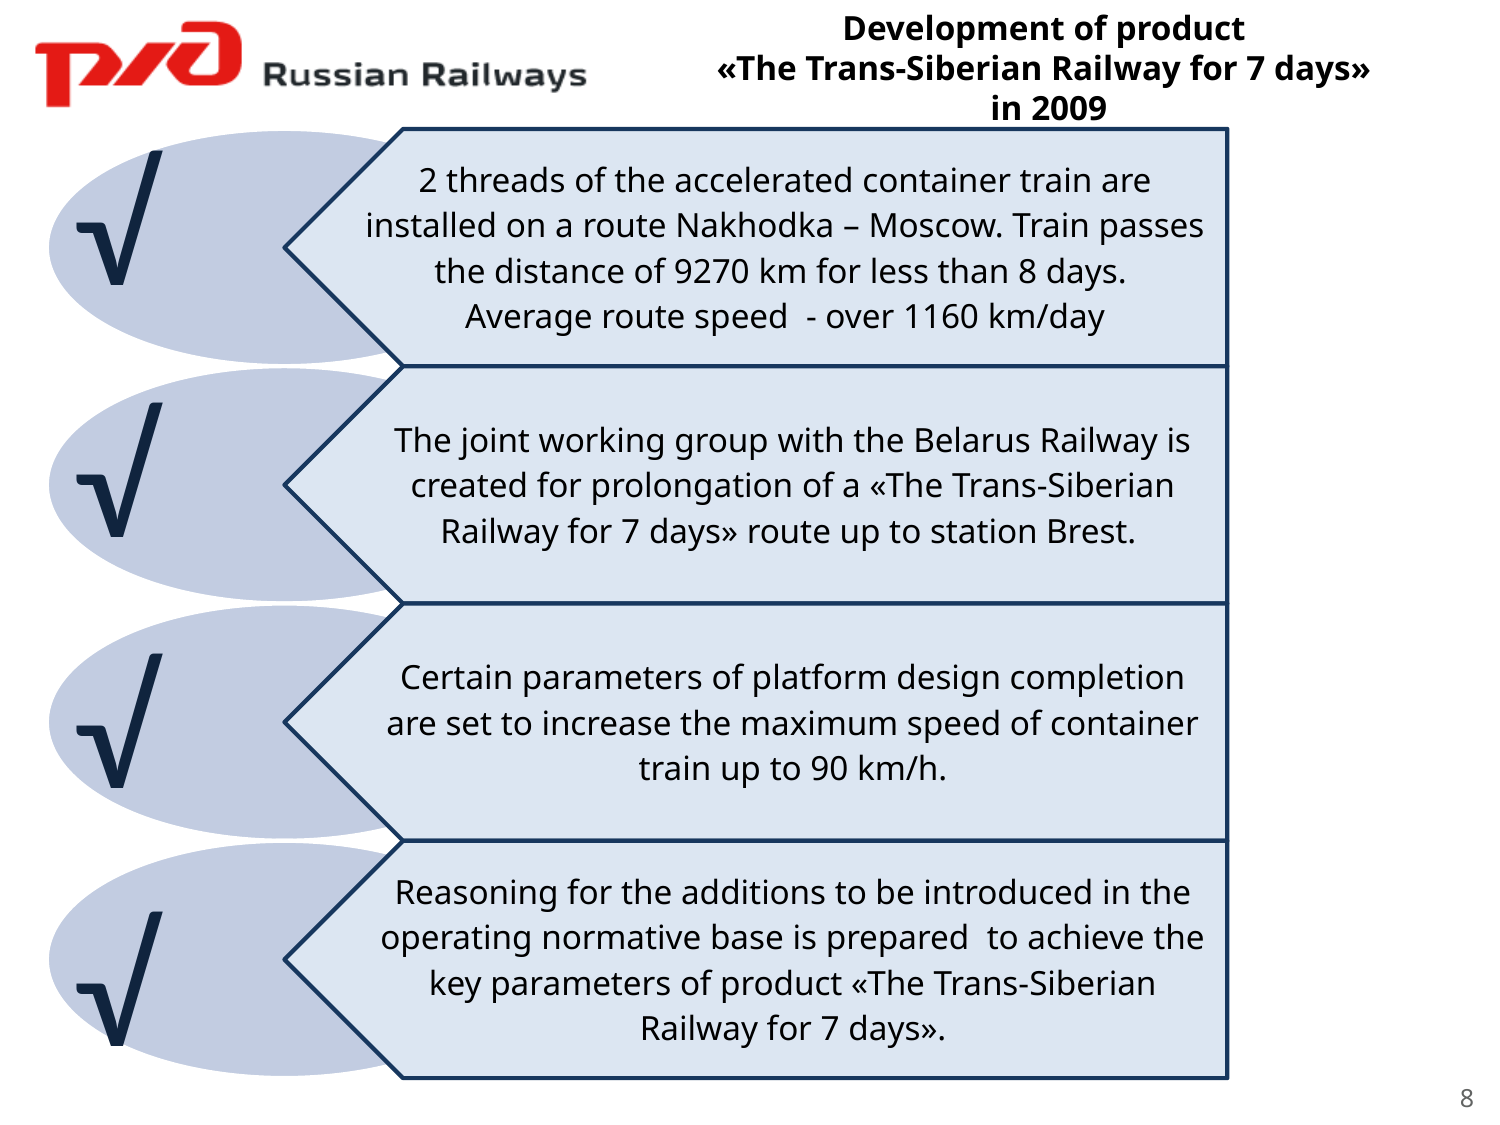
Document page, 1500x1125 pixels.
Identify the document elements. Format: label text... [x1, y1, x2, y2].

text_box 8 [1444, 1074, 1489, 1120]
picture [0, 0, 622, 130]
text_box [46, 128, 1466, 1079]
text_box Development of product «The Trans-Siberian Railway for 7 days» in 2009 [623, 0, 1500, 135]
